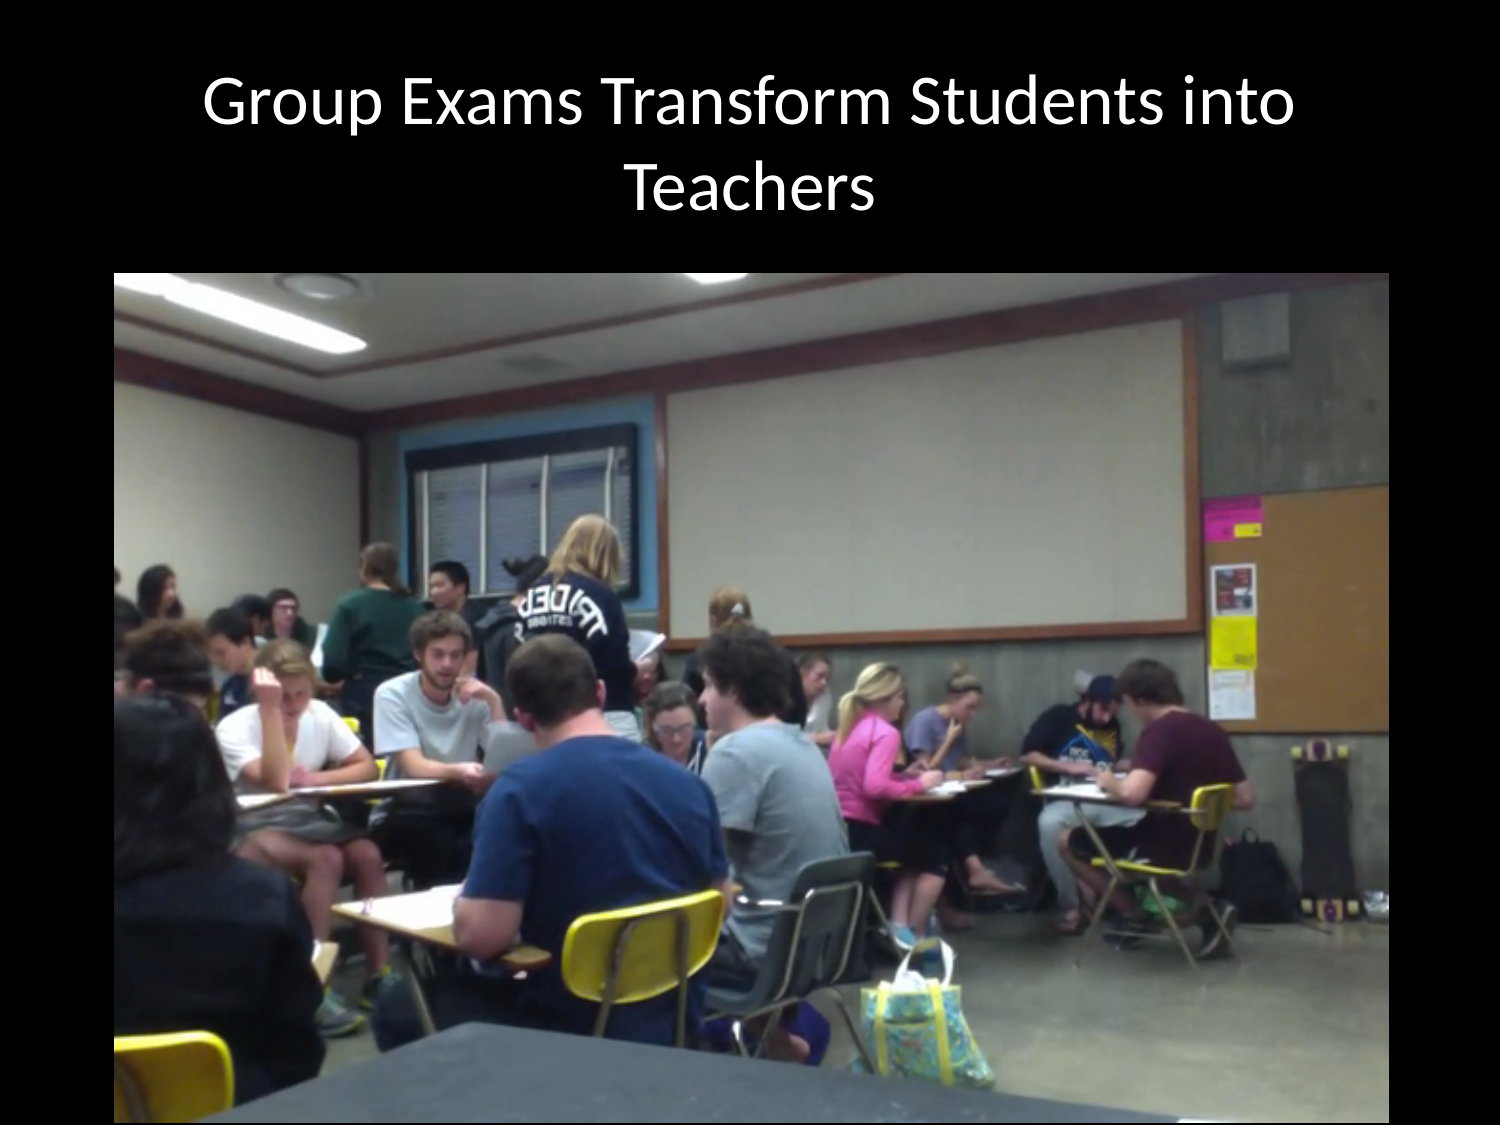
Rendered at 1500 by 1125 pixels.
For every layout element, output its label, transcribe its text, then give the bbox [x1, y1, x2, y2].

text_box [113, 271, 1390, 1124]
title Group Exams Transform Students into Teachers [75, 45, 1425, 233]
